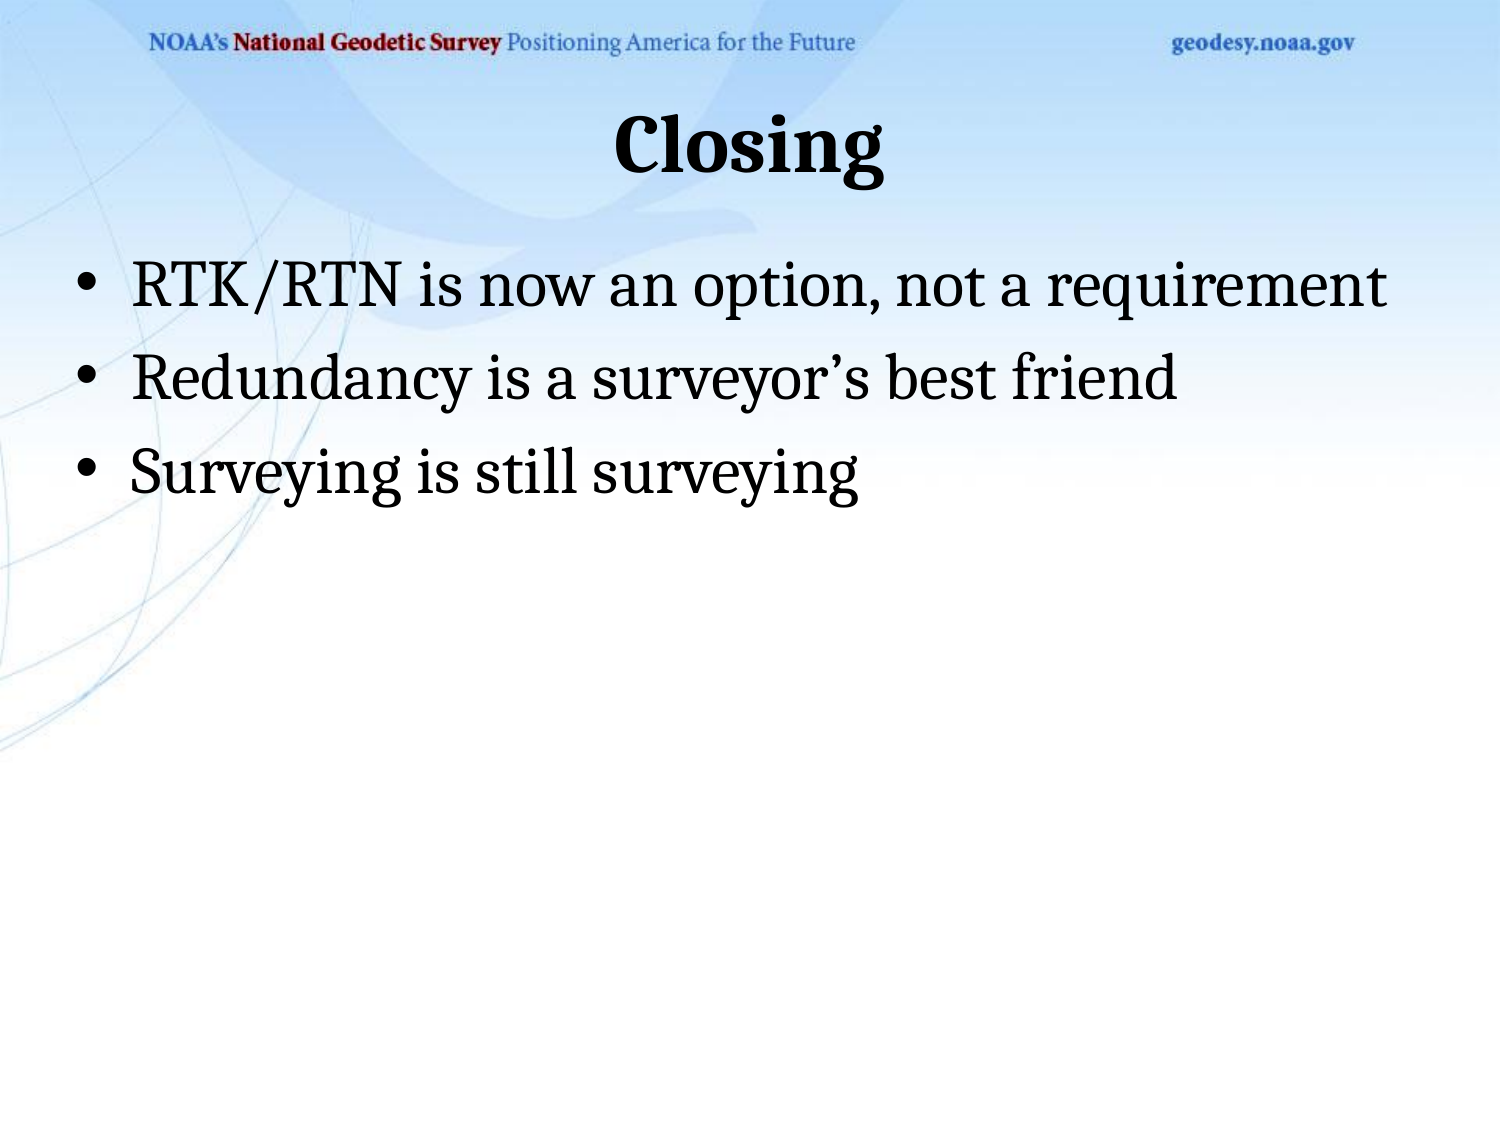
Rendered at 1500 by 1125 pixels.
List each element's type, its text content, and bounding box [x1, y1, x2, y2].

list RTK/RTN is now an option, not a requirement Redundancy is a surveyor’s best friend Surveying is still surveying [60, 232, 1467, 975]
title Closing [75, 45, 1425, 232]
picture [0, 0, 1500, 1125]
